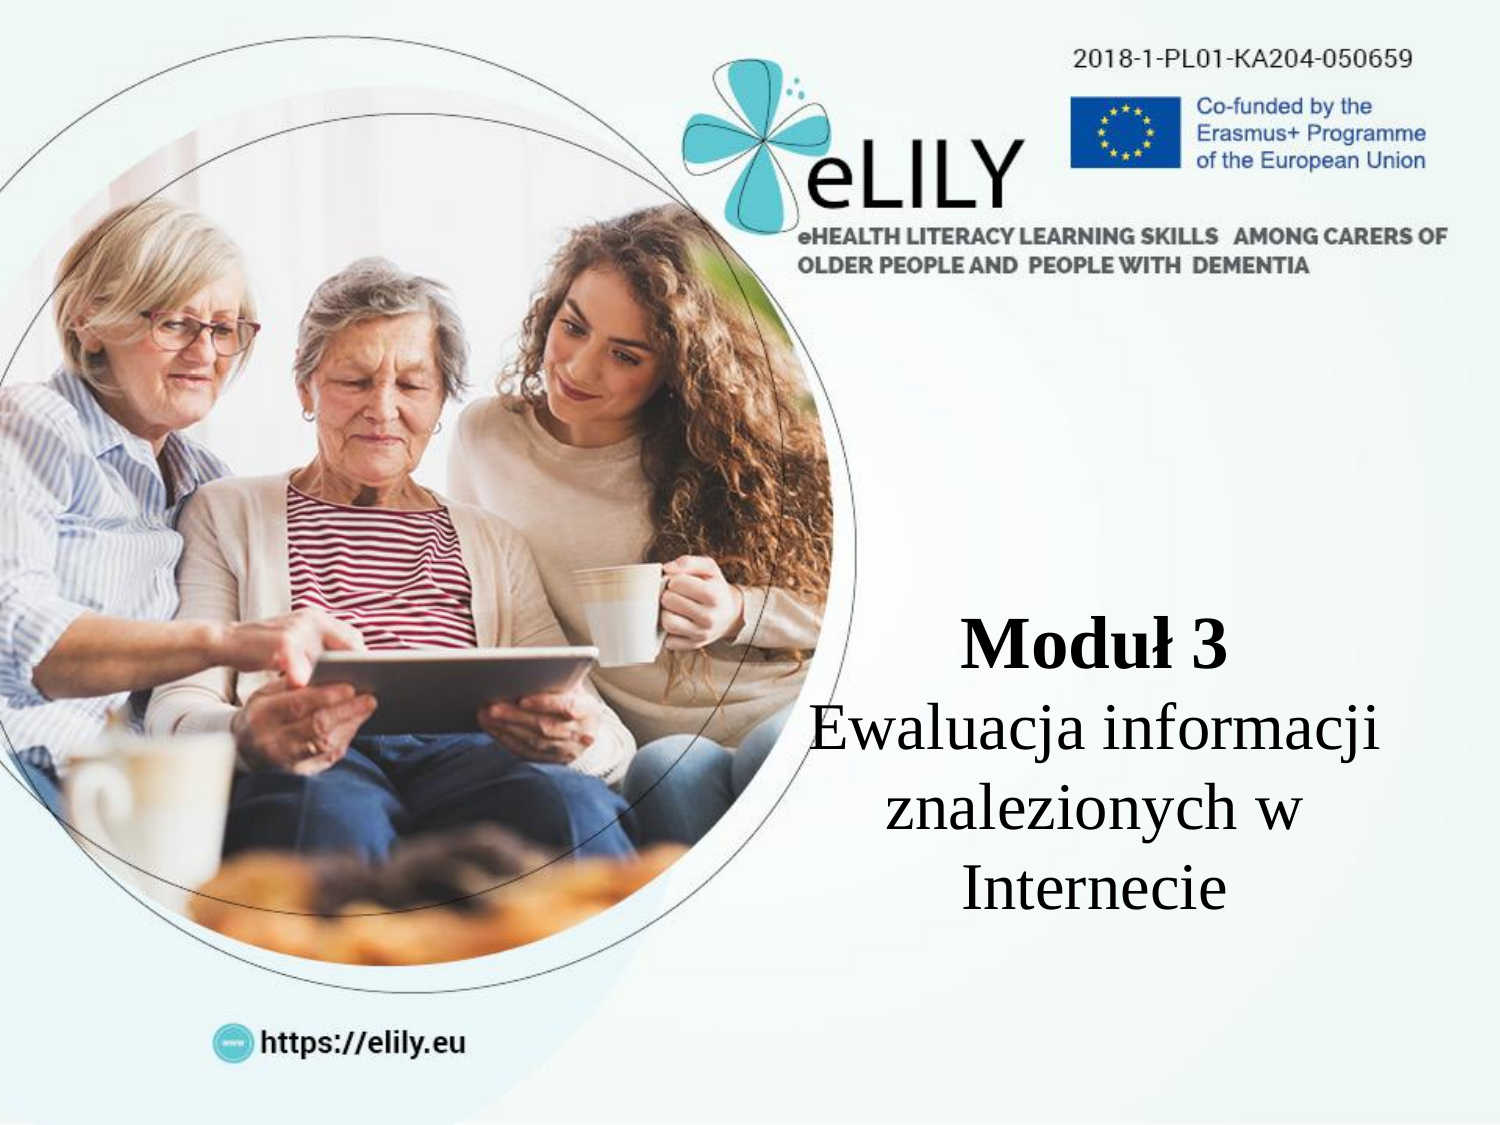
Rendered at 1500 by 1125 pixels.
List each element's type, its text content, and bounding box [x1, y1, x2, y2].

text_box Moduł 3 Ewaluacja informacji znalezionych w Internecie [777, 550, 1413, 966]
picture [0, 0, 1500, 1125]
